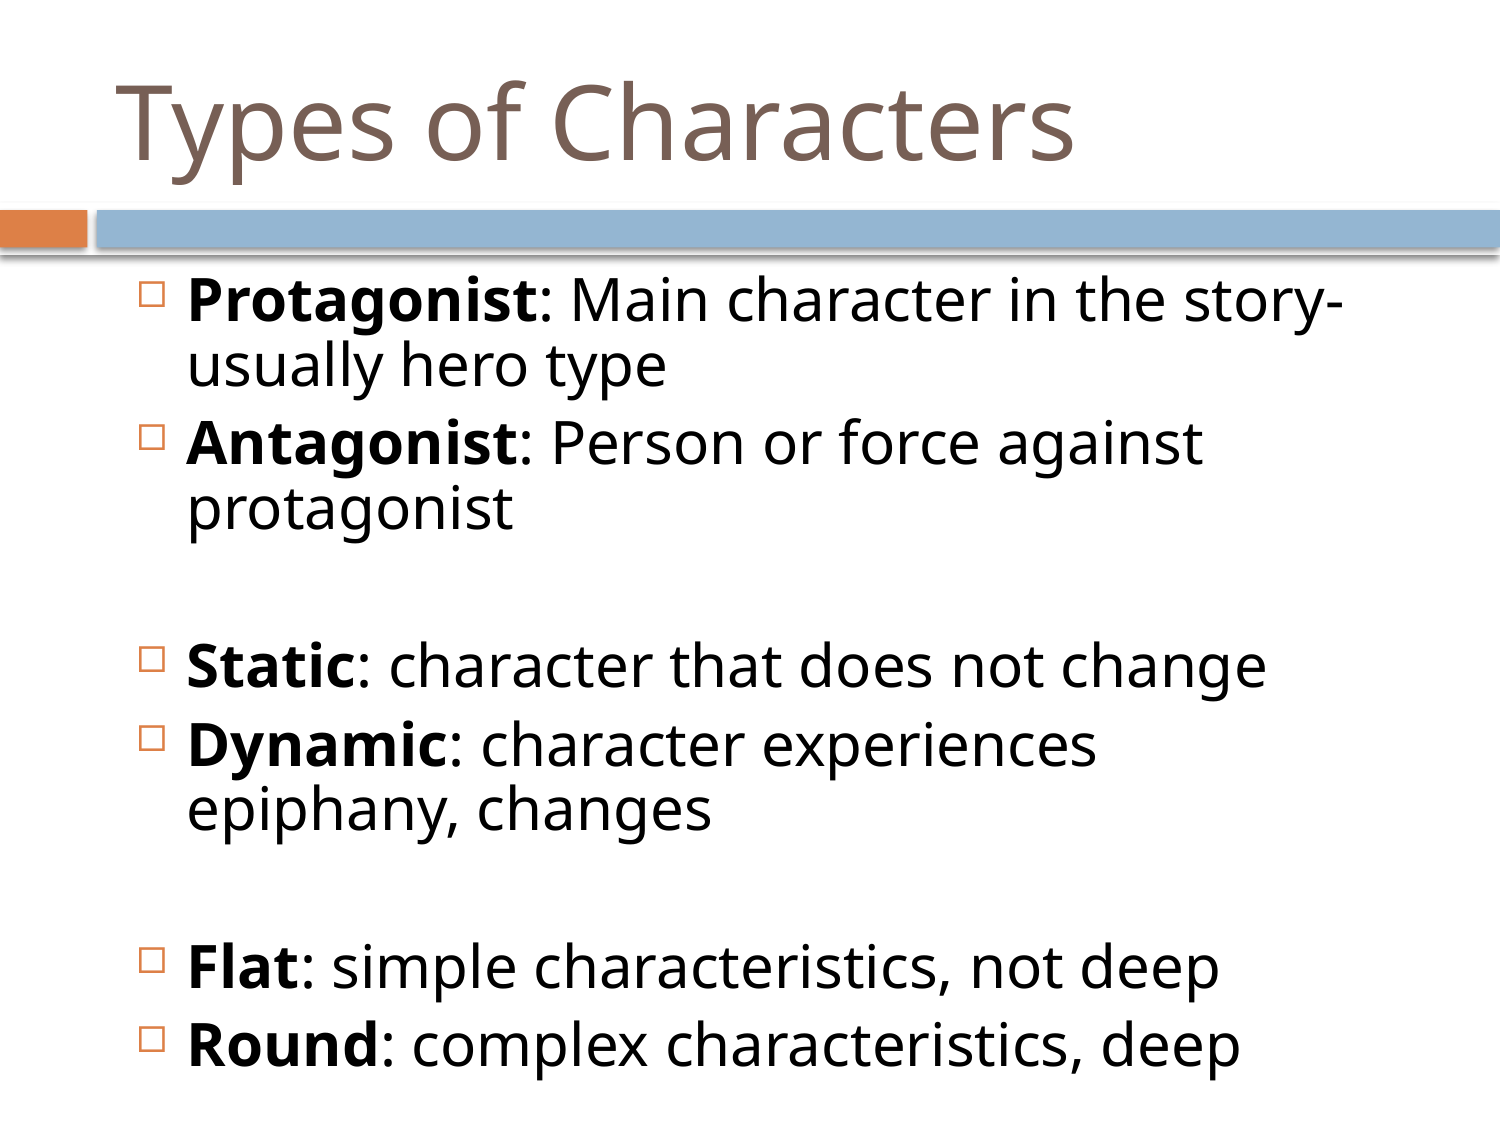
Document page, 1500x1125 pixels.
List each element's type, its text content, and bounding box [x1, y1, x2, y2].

title Types of Characters [100, 37, 1438, 200]
list Protagonist: Main character in the story- usually hero type Antagonist: Person or force against protagonist Static: character that does not change Dynamic: character experiences epiphany, changes Flat: simple characteristics, not deep Round: complex characteristics, deep [121, 262, 1379, 1088]
